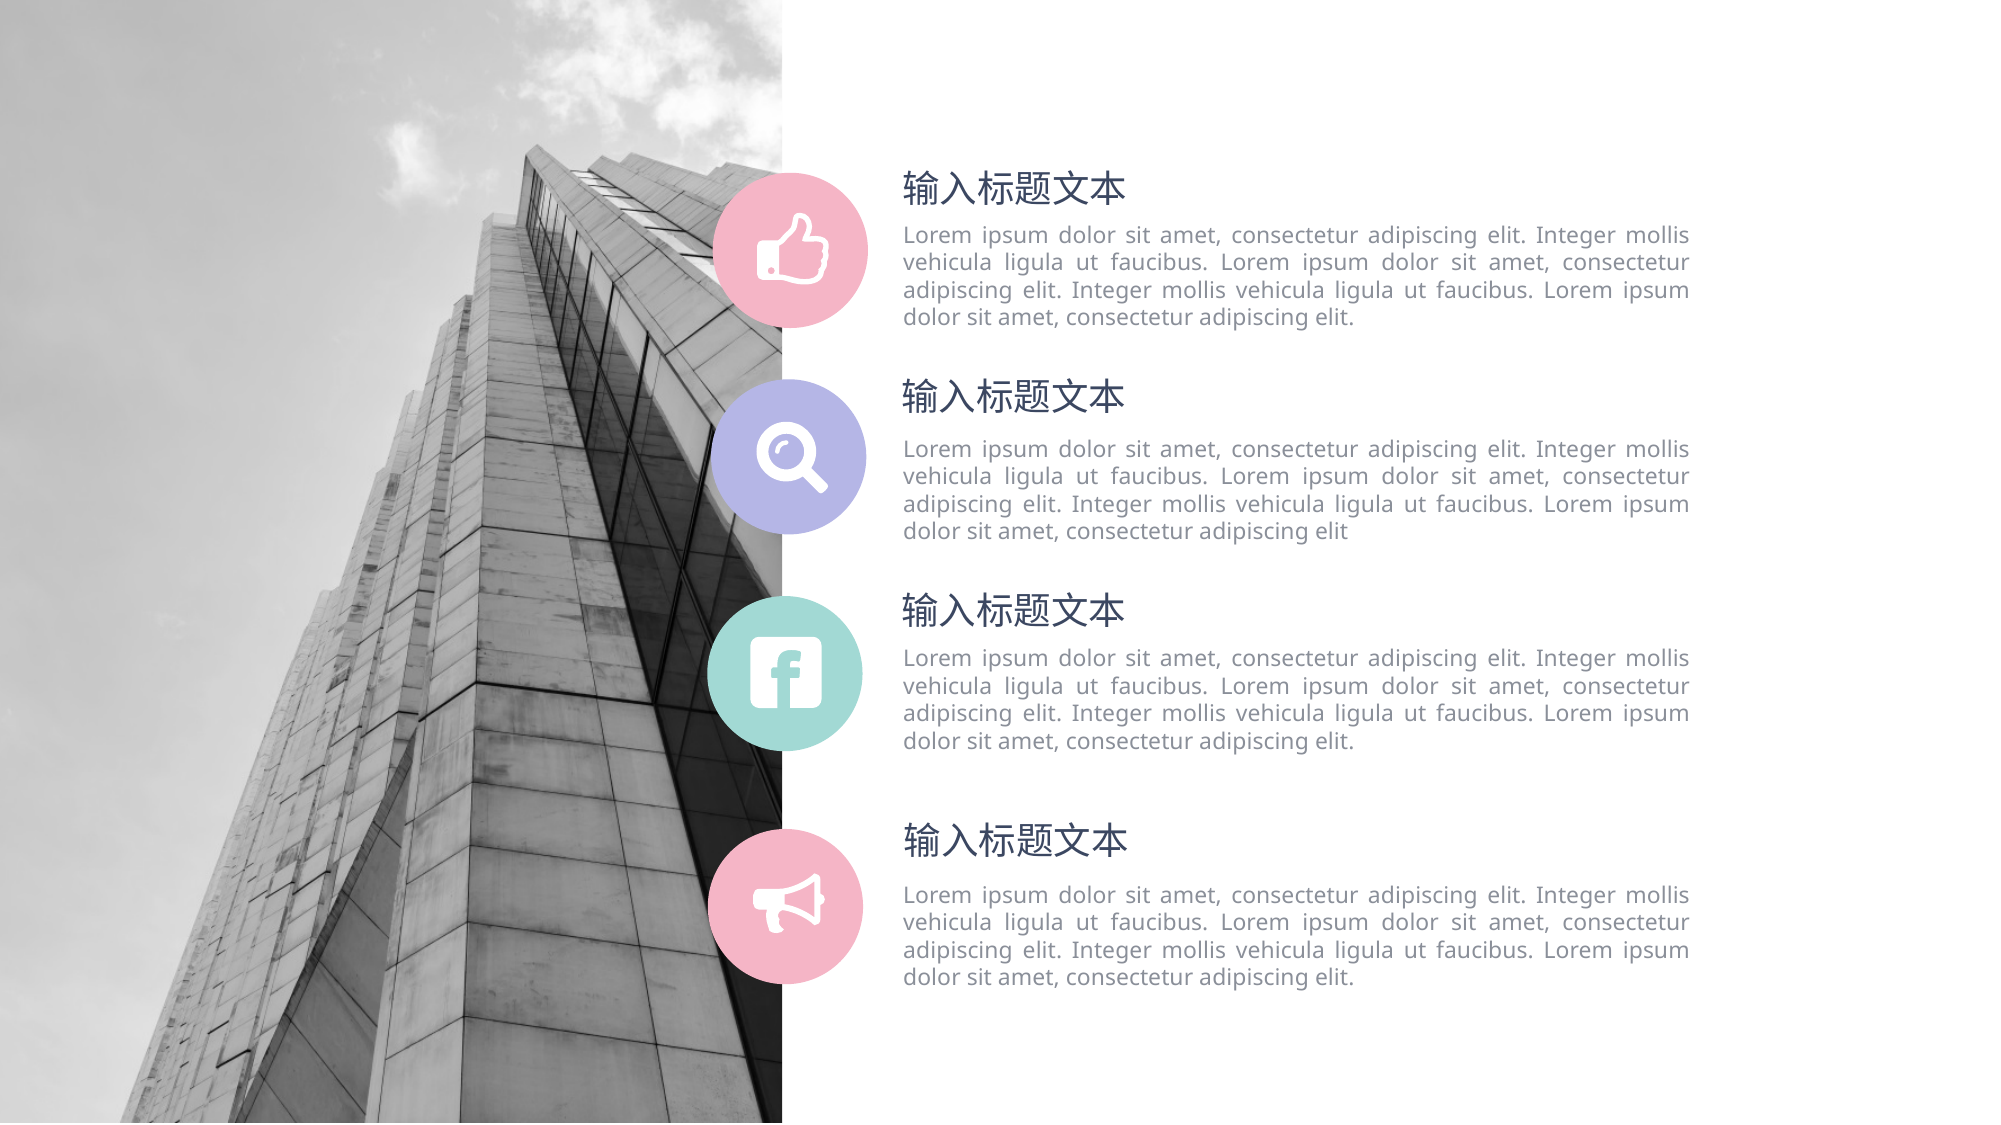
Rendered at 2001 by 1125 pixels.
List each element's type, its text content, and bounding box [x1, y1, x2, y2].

text_box 输入标题文本 [901, 586, 1290, 617]
text_box 输入标题文本 [902, 164, 1291, 195]
text_box Lorem ipsum dolor sit amet, consectetur adipiscing elit. Integer mollis vehicula ligula ut faucibus. Lorem ipsum dolor sit amet, consectetur adipiscing elit. Integer mollis vehicula ligula ut faucibus. Lorem ipsum dolor sit amet, consectetur adipiscing elit. [903, 220, 1691, 313]
text_box 输入标题文本 [901, 373, 1290, 404]
picture [0, 0, 783, 1124]
text_box Lorem ipsum dolor sit amet, consectetur adipiscing elit. Integer mollis vehicula ligula ut faucibus. Lorem ipsum dolor sit amet, consectetur adipiscing elit. Integer mollis vehicula ligula ut faucibus. Lorem ipsum dolor sit amet, consectetur adipiscing elit. [903, 644, 1691, 736]
text_box Lorem ipsum dolor sit amet, consectetur adipiscing elit. Integer mollis vehicula ligula ut faucibus. Lorem ipsum dolor sit amet, consectetur adipiscing elit. Integer mollis vehicula ligula ut faucibus. Lorem ipsum dolor sit amet, consectetur adipiscing elit [903, 434, 1691, 527]
text_box Lorem ipsum dolor sit amet, consectetur adipiscing elit. Integer mollis vehicula ligula ut faucibus. Lorem ipsum dolor sit amet, consectetur adipiscing elit. Integer mollis vehicula ligula ut faucibus. Lorem ipsum dolor sit amet, consectetur adipiscing elit. [903, 880, 1691, 972]
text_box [707, 172, 869, 985]
text_box 输入标题文本 [903, 817, 1293, 848]
